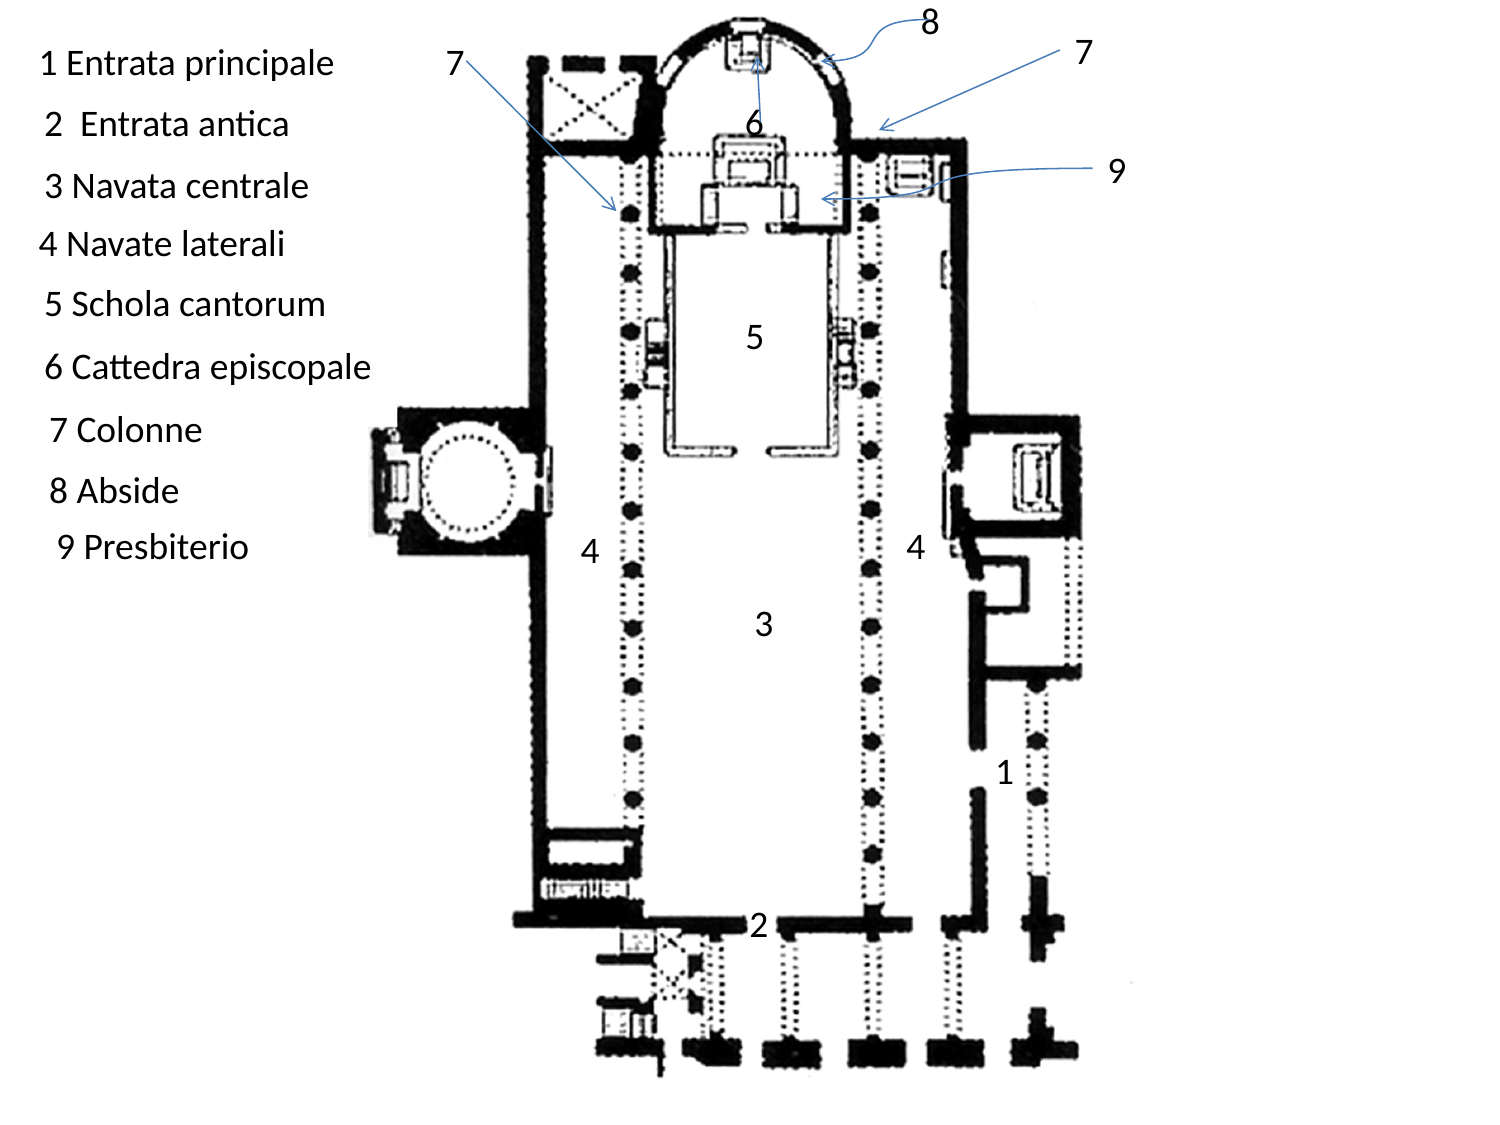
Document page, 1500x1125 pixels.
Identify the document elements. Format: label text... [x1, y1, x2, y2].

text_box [466, 61, 617, 212]
text_box 5 Schola cantorum [29, 272, 354, 332]
text_box 6 Cattedra episcopale [29, 334, 354, 395]
text_box 1 Entrata principale [23, 30, 354, 91]
text_box 2 Entrata antica [29, 91, 354, 152]
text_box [820, 19, 930, 62]
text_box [756, 56, 761, 123]
text_box 7 Colonne [34, 397, 235, 458]
picture [359, 0, 1141, 1095]
text_box 9 Presbiterio [41, 514, 319, 574]
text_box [820, 168, 1093, 200]
text_box 3 Navata centrale [29, 153, 331, 211]
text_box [878, 49, 1061, 131]
text_box 8 Abside [34, 458, 331, 519]
text_box 4 Navate laterali [23, 211, 354, 272]
